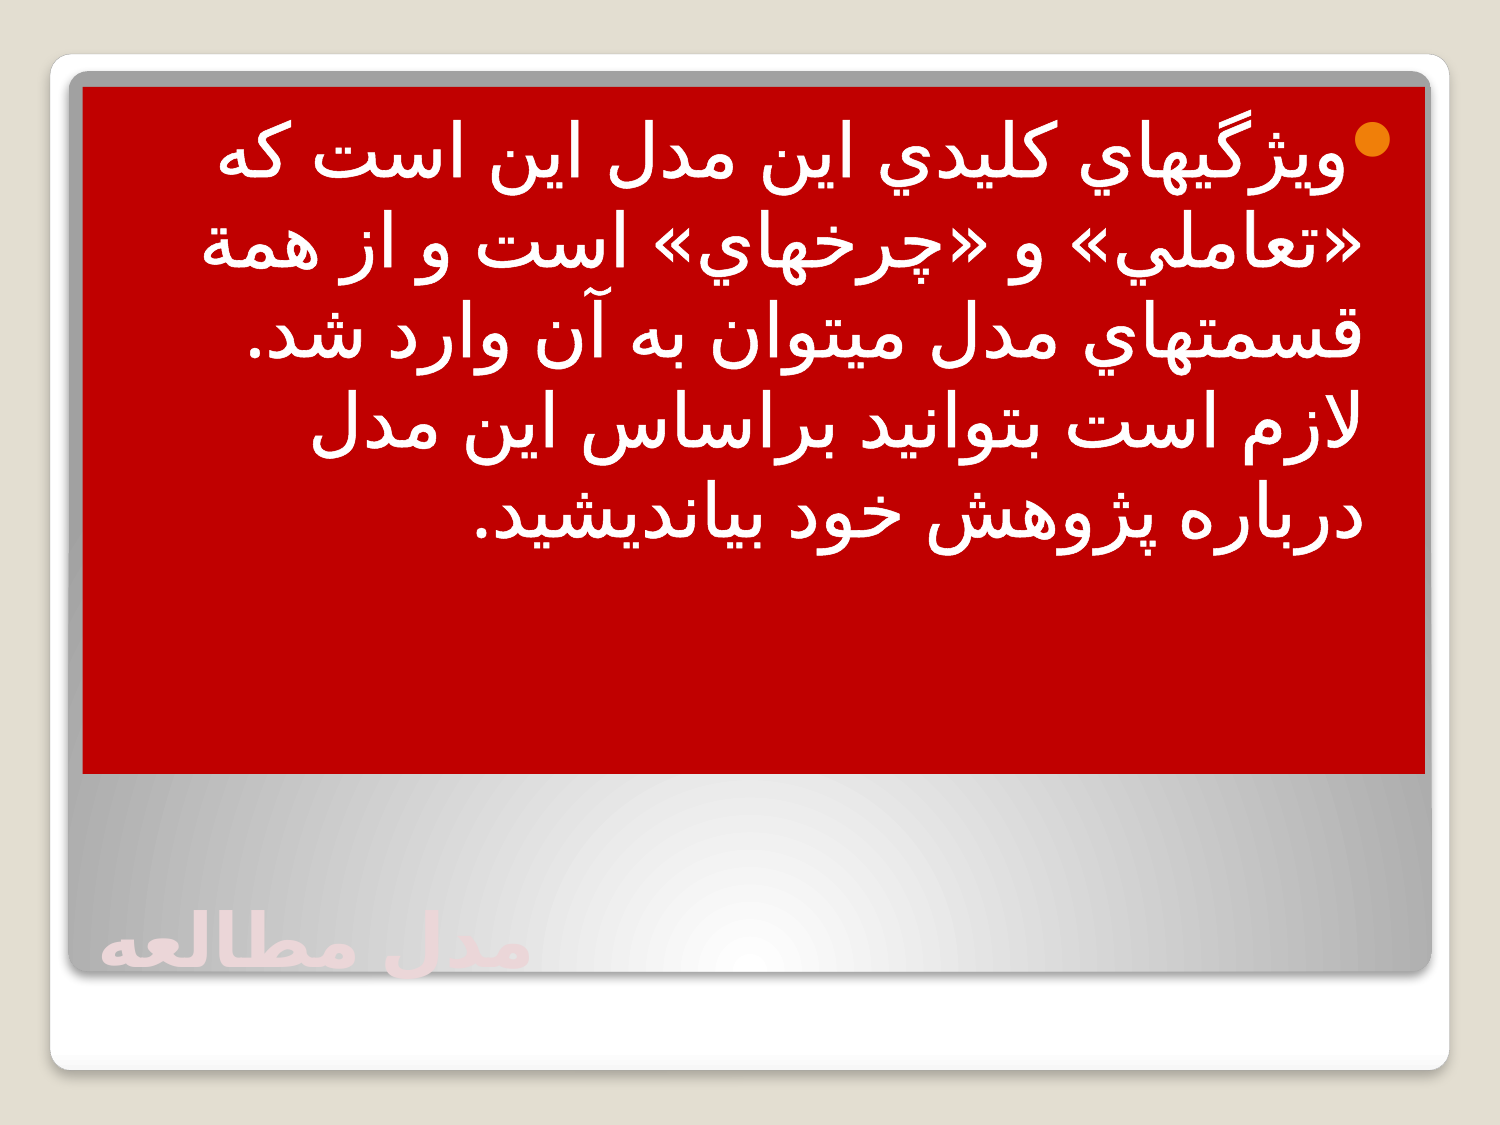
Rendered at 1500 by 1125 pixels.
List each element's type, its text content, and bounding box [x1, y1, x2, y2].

list ويژگيهاي کليدي اين مدل اين است که «تعاملي» و «چرخه­اي» است و از همة قسمتهاي مدل مي­توان به آن وارد شد. لازم است بتوانيد براساس اين مدل درباره پژوهش خود بيانديشيد. [82, 86, 1425, 774]
title مدل مطالعه [82, 817, 1425, 990]
